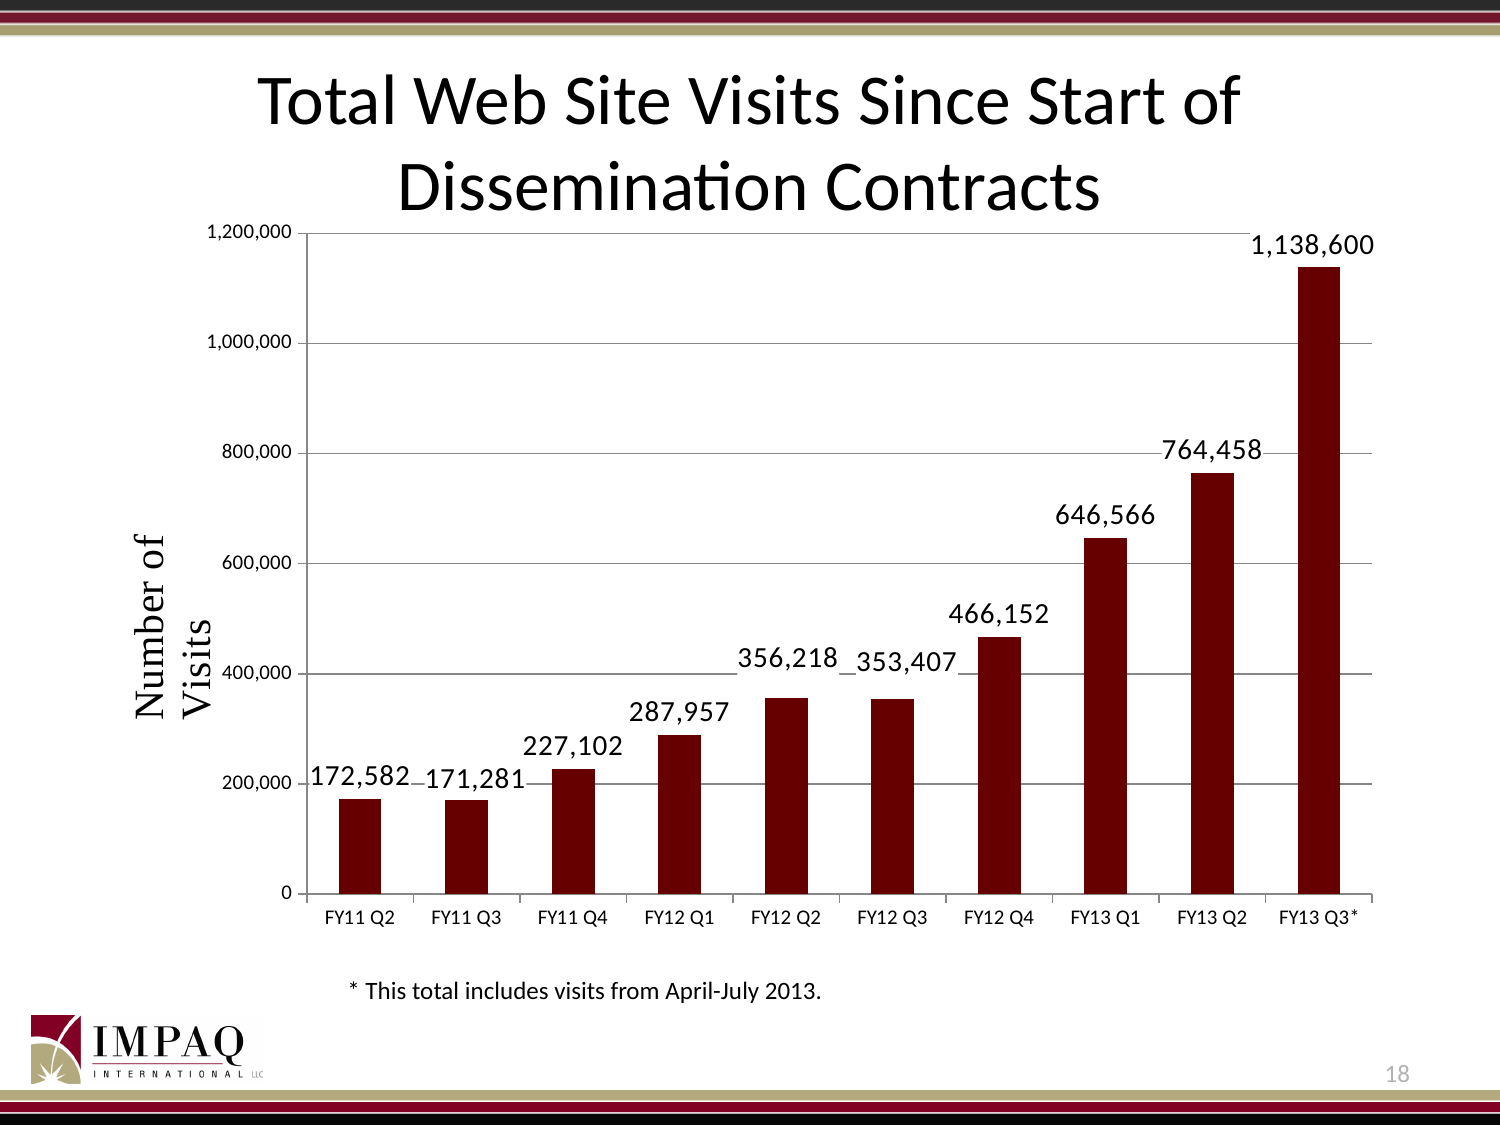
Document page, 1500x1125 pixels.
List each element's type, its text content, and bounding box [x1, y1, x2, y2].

title Total Web Site Visits Since Start of Dissemination Contracts [75, 45, 1425, 210]
picture [0, 0, 1500, 44]
picture [31, 1015, 263, 1084]
chart [74, 210, 1426, 1006]
picture [0, 1090, 1500, 1125]
slide_number 18 [1074, 1042, 1425, 1103]
